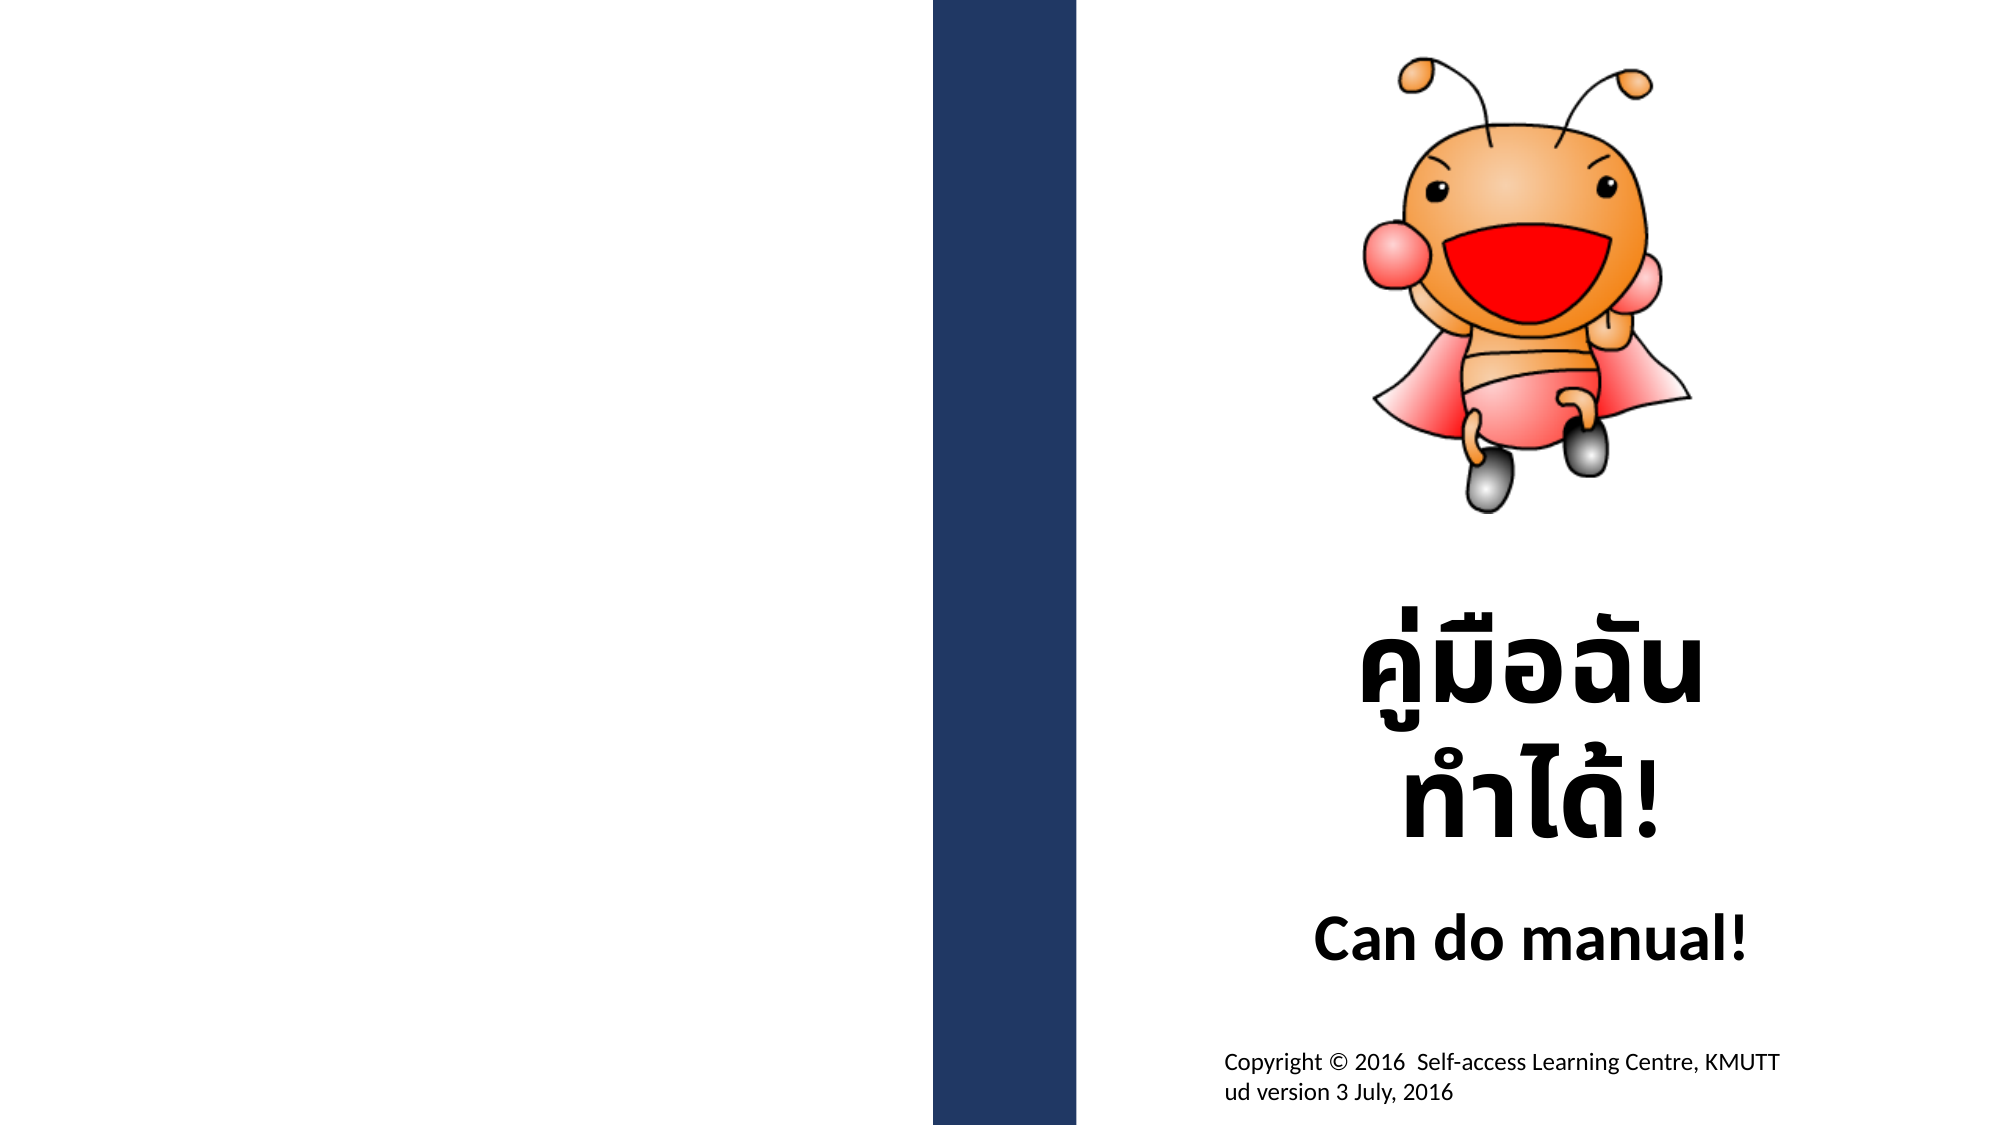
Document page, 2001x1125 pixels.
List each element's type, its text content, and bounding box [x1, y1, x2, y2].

text_box [932, 0, 1077, 1125]
text_box คู่มือฉันทำได้! Can do manual! [1207, 581, 1858, 982]
picture [1362, 55, 1694, 514]
text_box Copyright © 2016 Self-access Learning Centre, KMUTT ud version 3 July, 2016 [1207, 1036, 1849, 1114]
